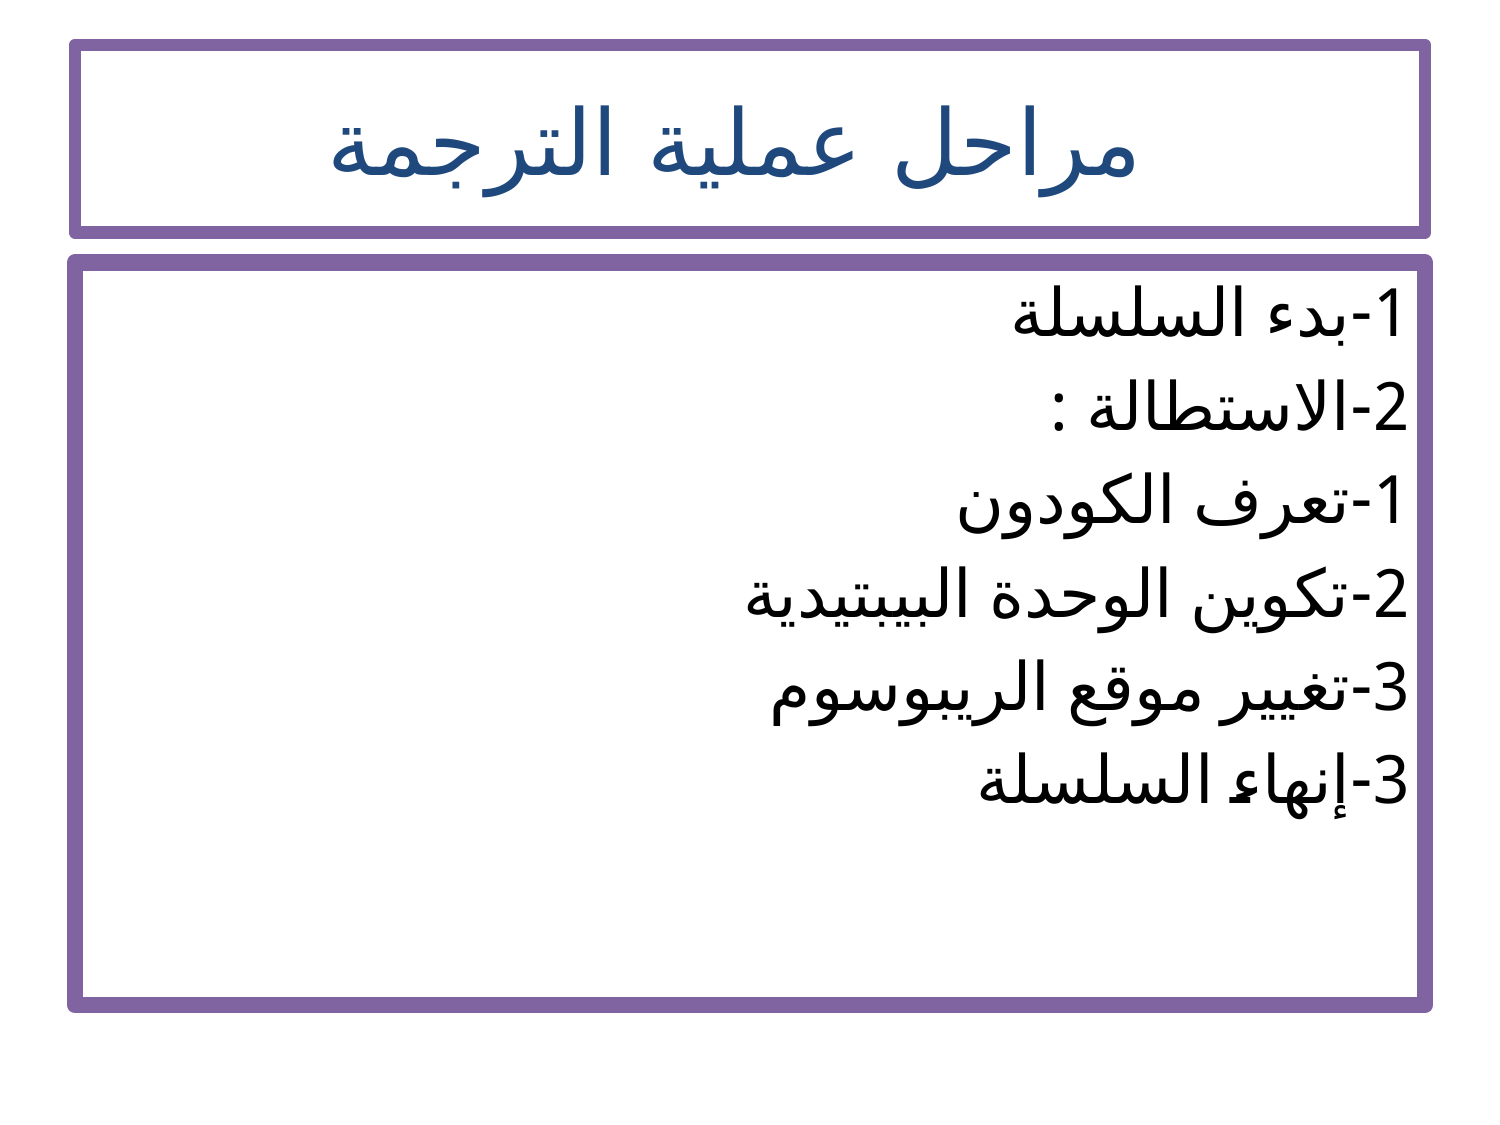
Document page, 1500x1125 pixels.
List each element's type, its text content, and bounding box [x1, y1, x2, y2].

list 1-بدء السلسلة 2-الاستطالة : 1-تعرف الكودون 2-تكوين الوحدة البيبتيدية 3-تغيير موقع الريبوسوم 3-إنهاء السلسلة [75, 262, 1425, 1005]
title مراحل عملية الترجمة [75, 45, 1425, 233]
